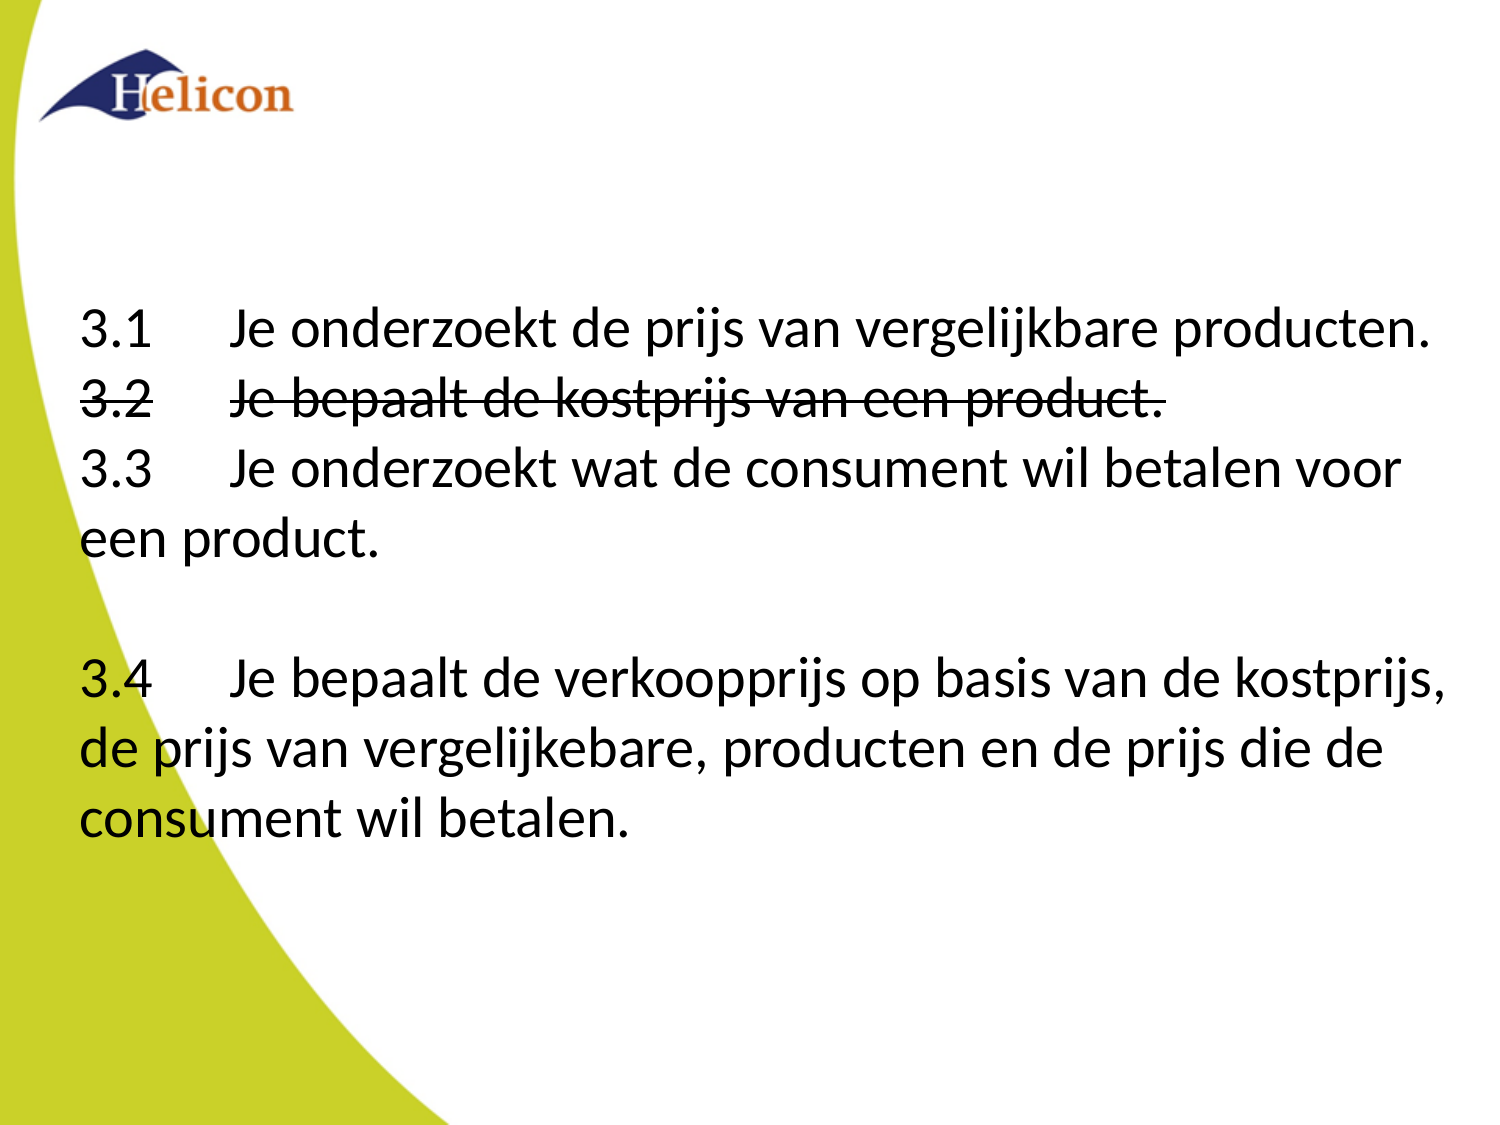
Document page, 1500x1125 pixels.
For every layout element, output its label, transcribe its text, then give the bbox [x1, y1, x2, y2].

text_box 3.1 Je onderzoekt de prijs van vergelijkbare producten. 3.2 Je bepaalt de kostprijs van een product. 3.3 Je onderzoekt wat de consument wil betalen voor een product. 3.4 Je bepaalt de verkoopprijs op basis van de kostprijs, de prijs van vergelijkebare, producten en de prijs die de consument wil betalen. [64, 282, 1483, 857]
picture [0, 0, 1500, 1125]
